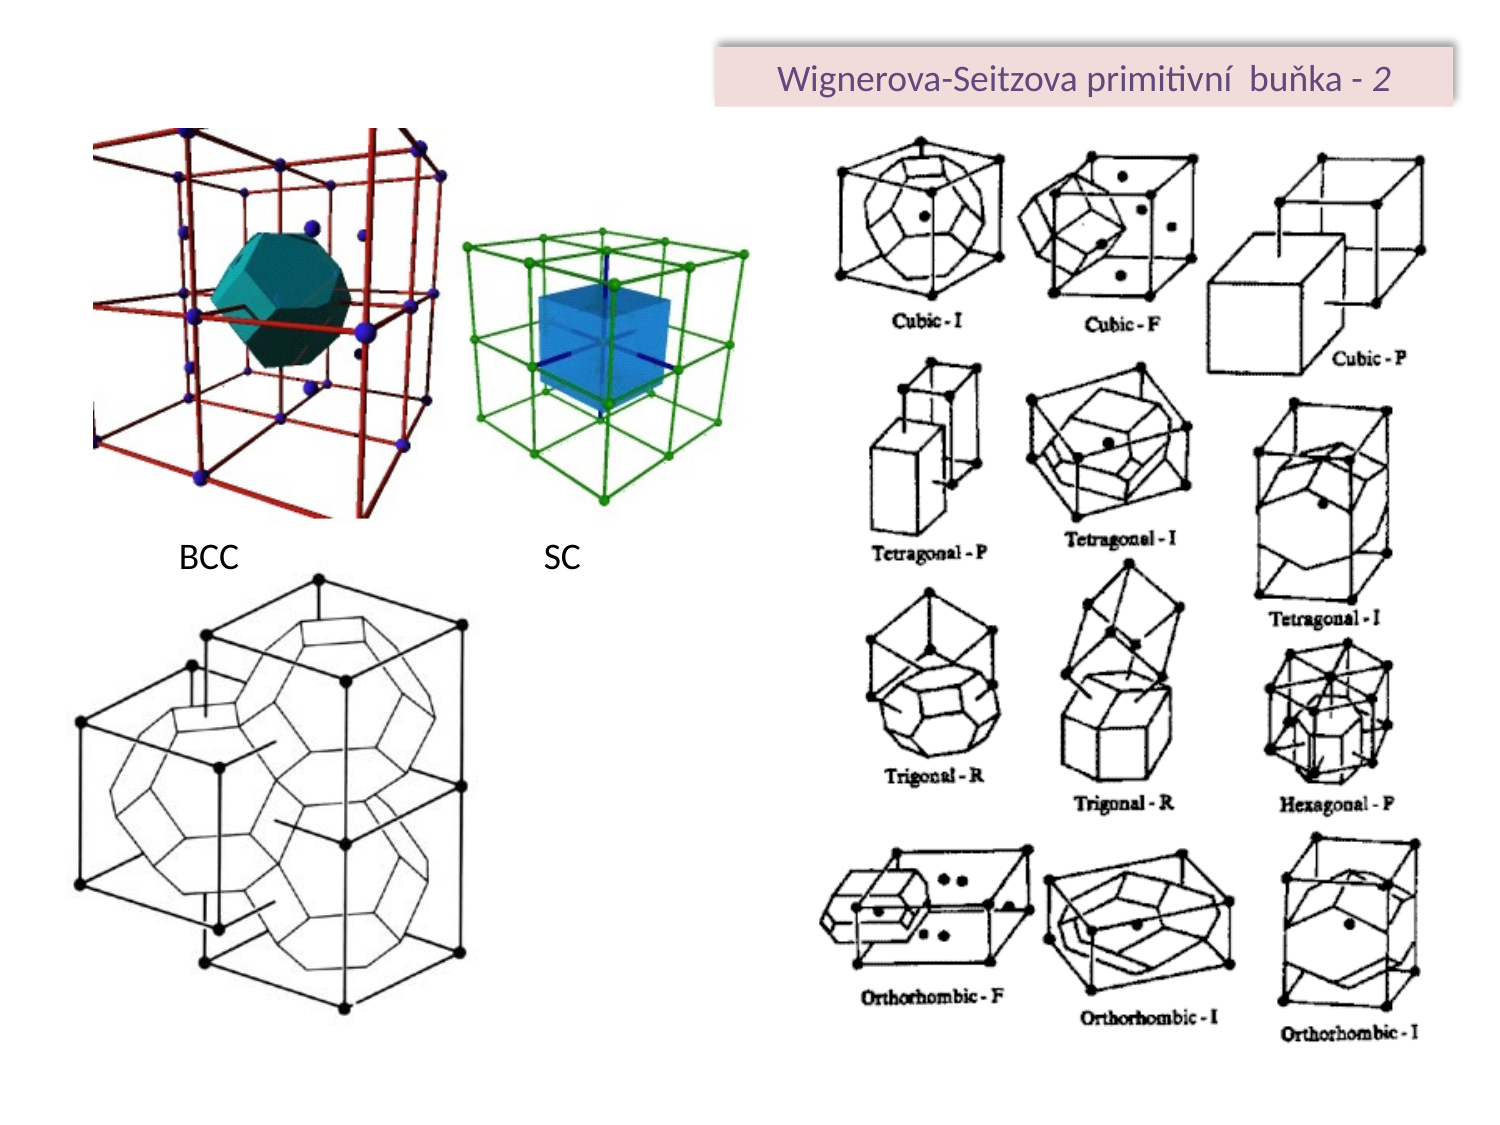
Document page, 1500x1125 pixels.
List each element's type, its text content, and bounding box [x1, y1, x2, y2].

text_box Wignerova-Seitzova primitivní buňka - 2 [714, 46, 1454, 107]
picture [808, 128, 1441, 1061]
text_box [23, 127, 752, 1055]
